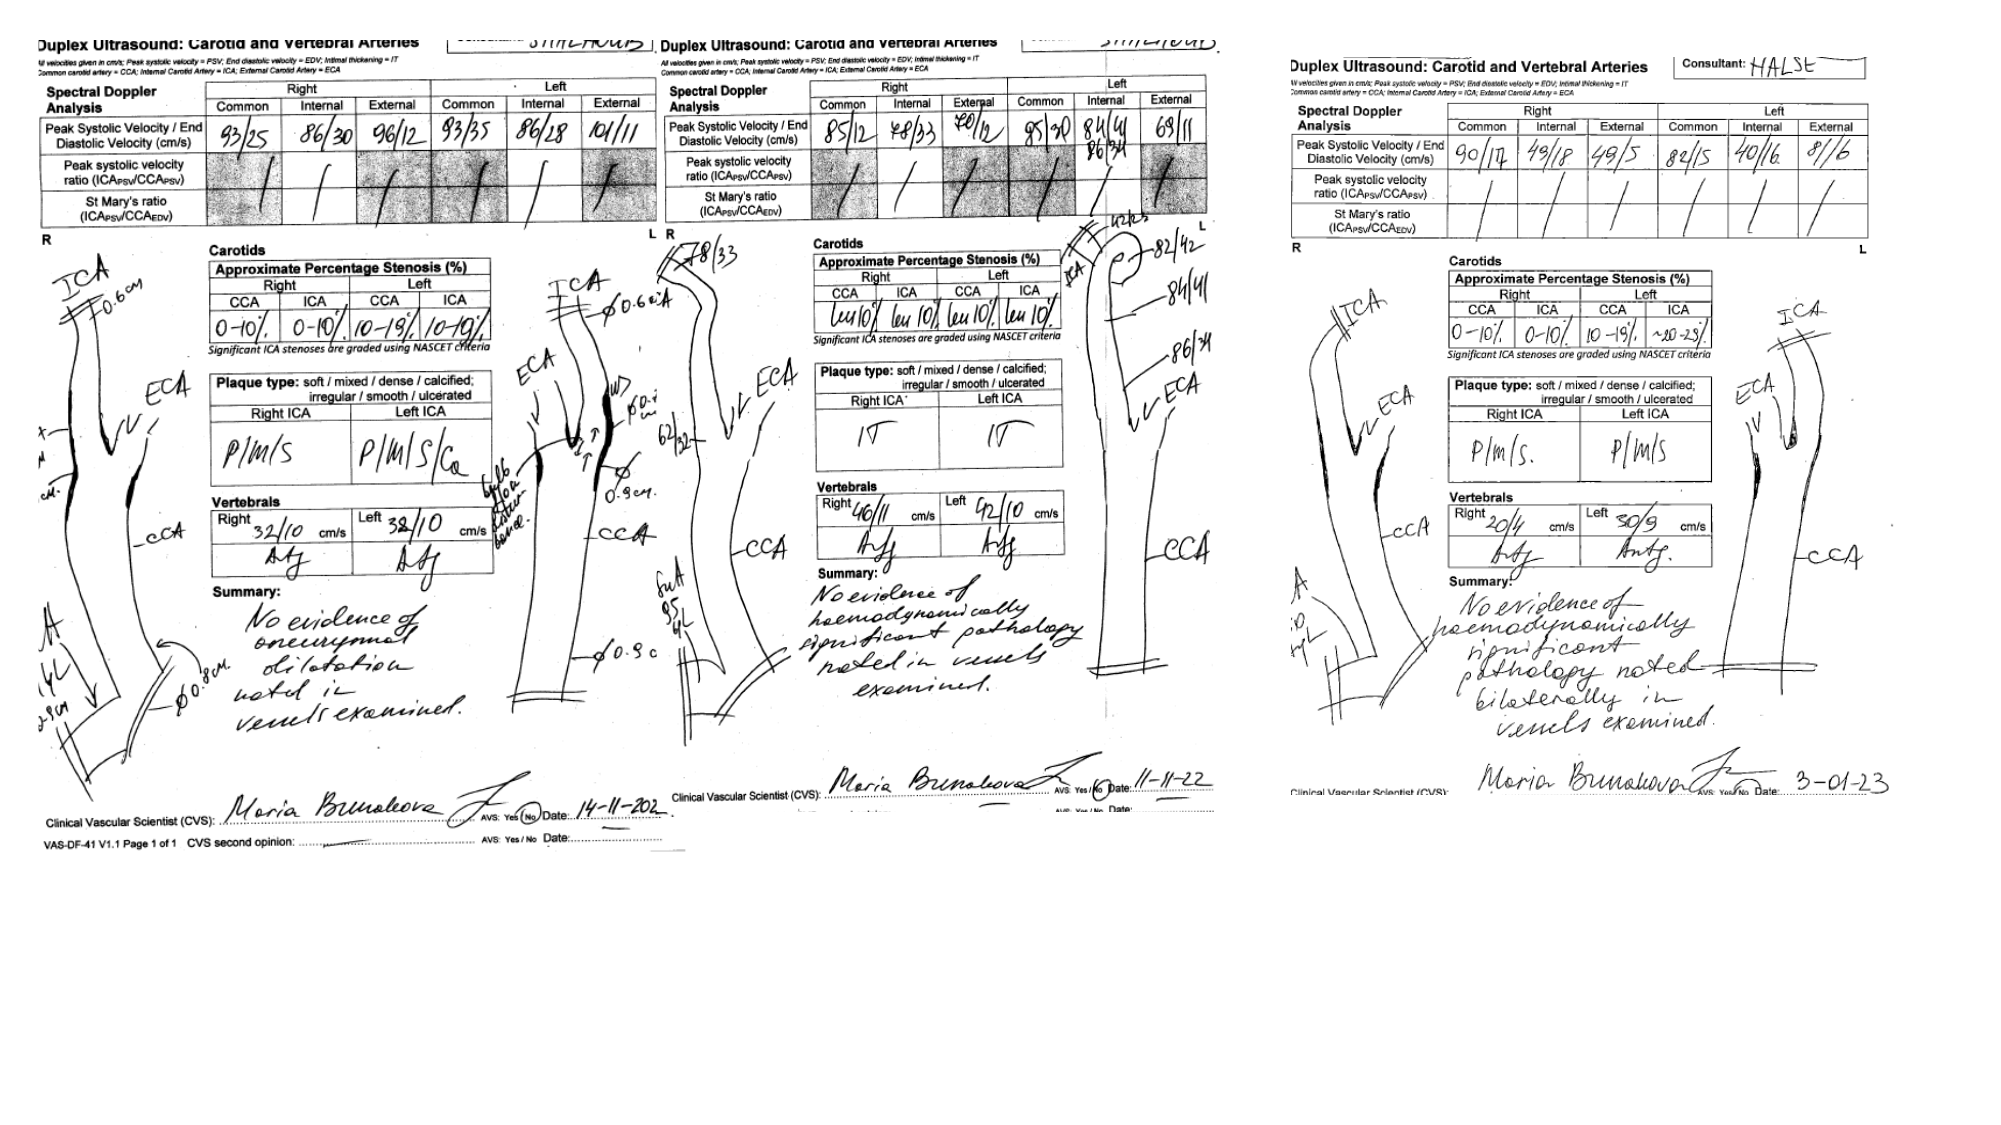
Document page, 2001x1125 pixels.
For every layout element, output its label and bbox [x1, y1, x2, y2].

picture [1291, 57, 1905, 795]
picture [38, 40, 1222, 853]
